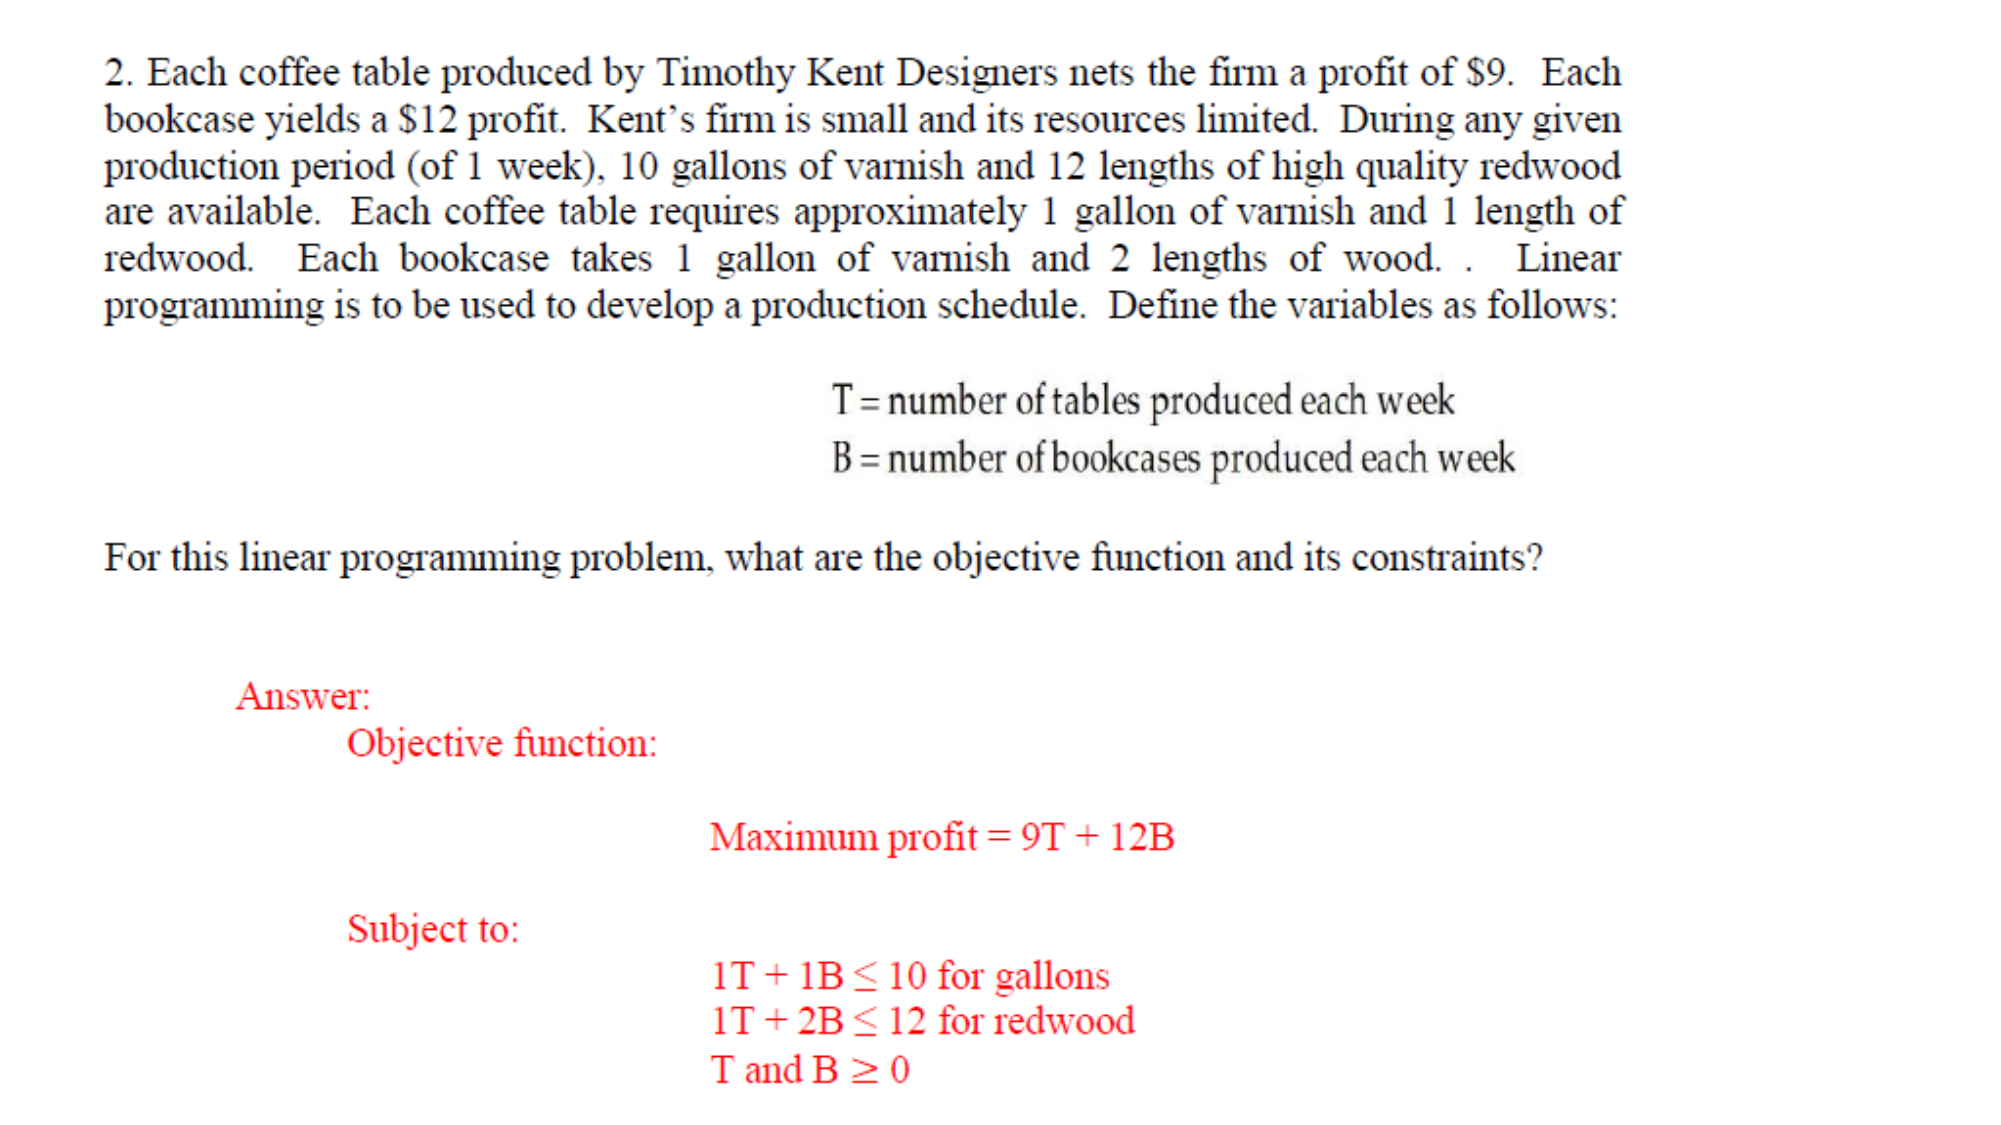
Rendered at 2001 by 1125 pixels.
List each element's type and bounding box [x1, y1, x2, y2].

picture [86, 33, 1635, 1101]
